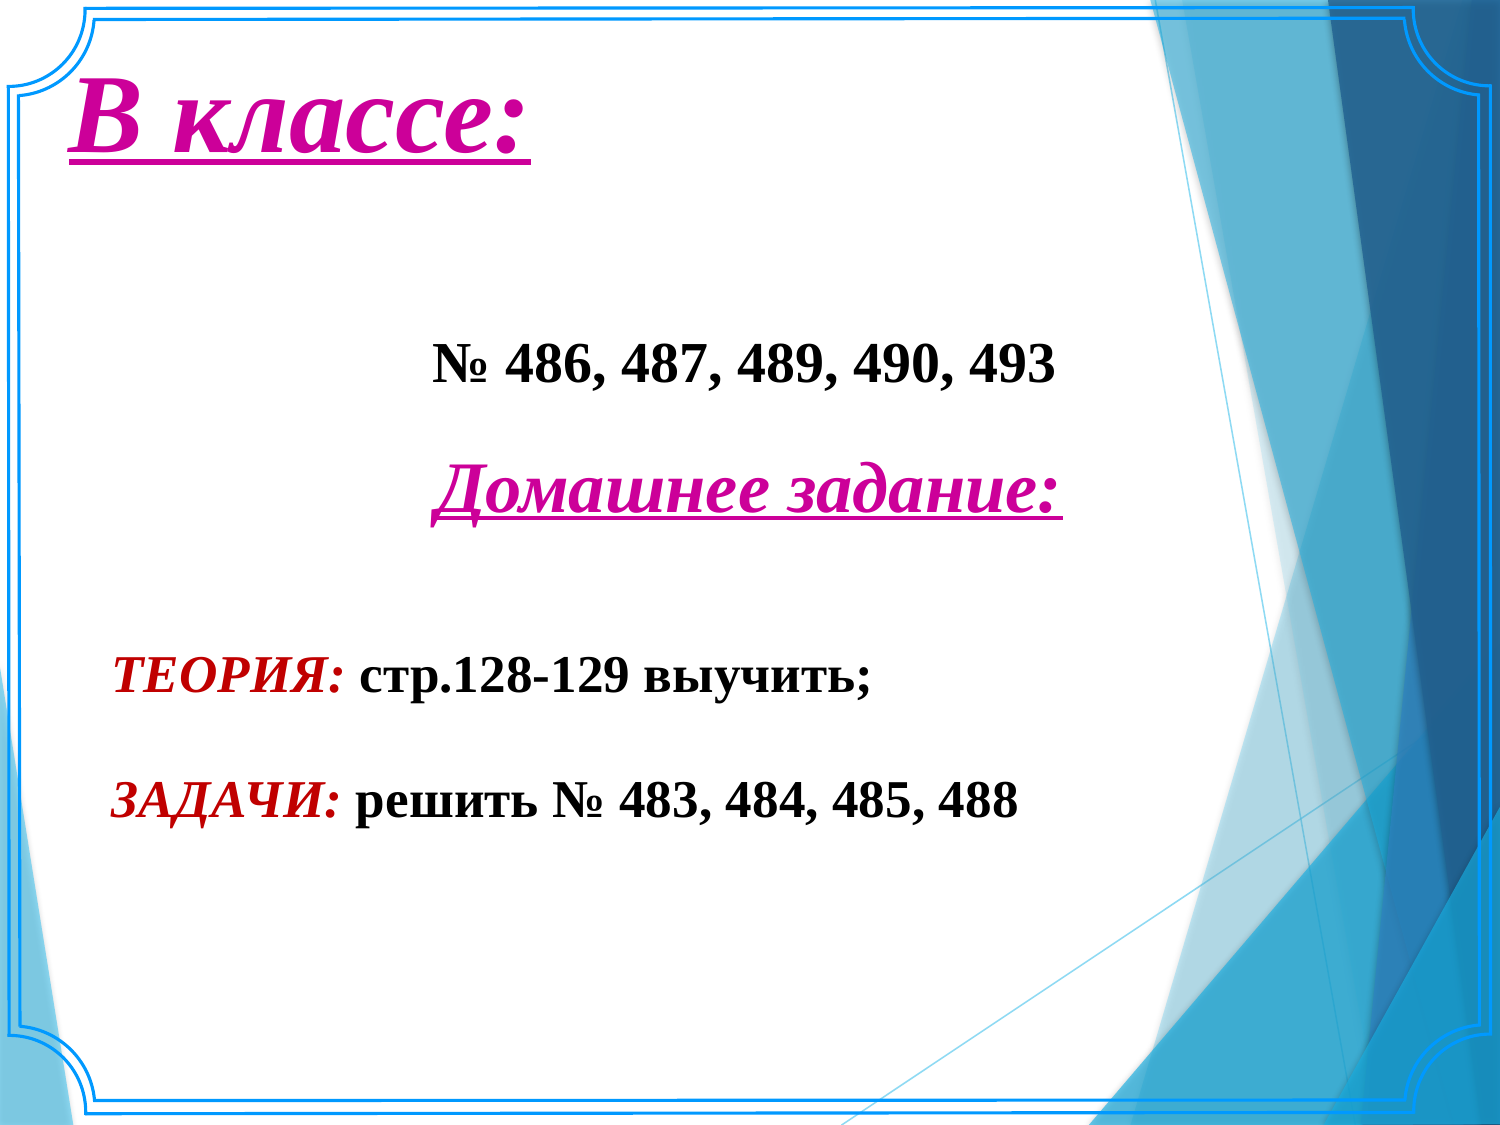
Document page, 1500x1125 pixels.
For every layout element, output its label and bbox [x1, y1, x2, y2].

text_box [3, 0, 1496, 1122]
